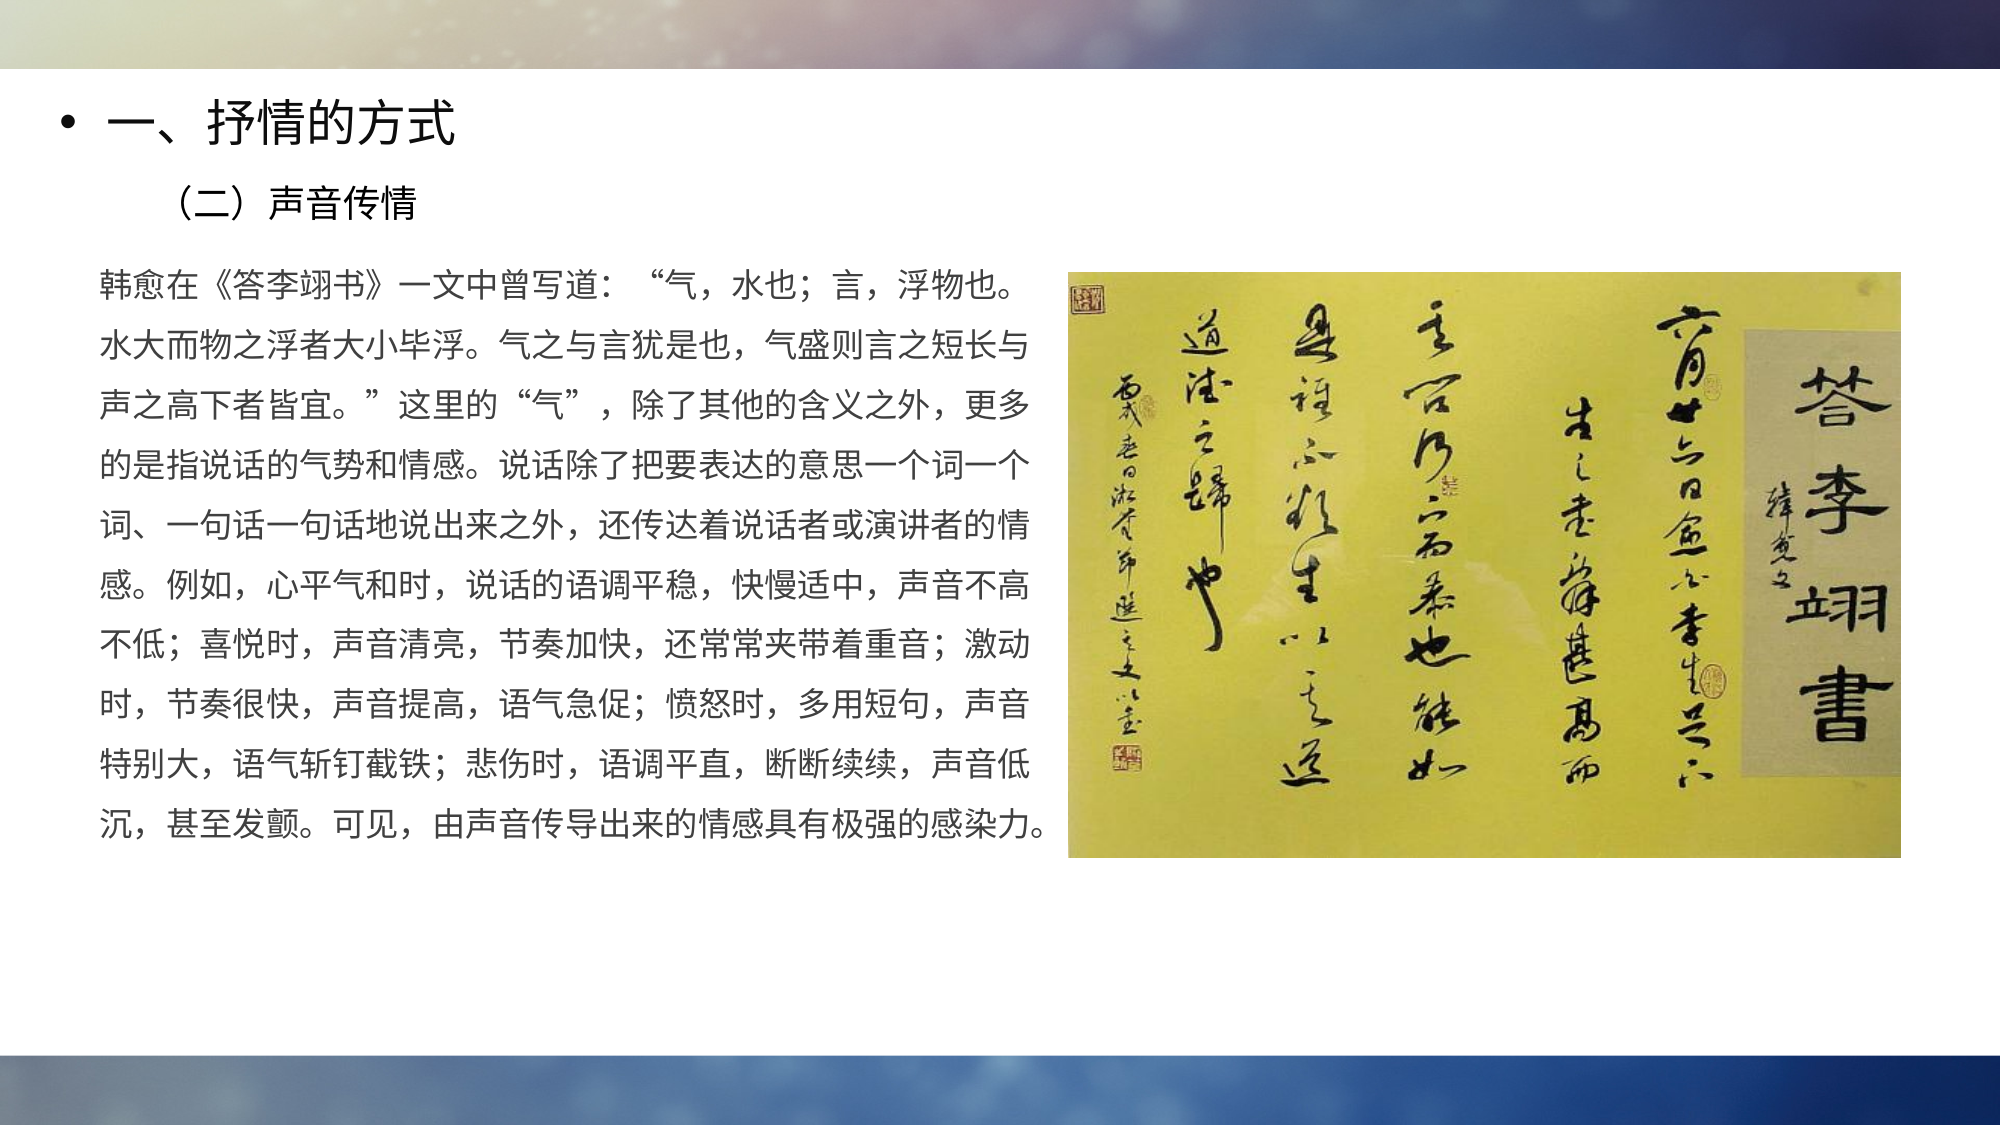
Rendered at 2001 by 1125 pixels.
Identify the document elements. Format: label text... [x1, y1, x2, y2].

picture [0, 0, 2000, 69]
text_box （二）声音传情 [141, 172, 434, 233]
picture [0, 1056, 2000, 1125]
text_box 韩愈在《答李翊书》一文中曾写道：“气，水也；言，浮物也。水大而物之浮者大小毕浮。气之与言犹是也，气盛则言之短长与声之高下者皆宜。”这里的“气”，除了其他的含义之外，更多的是指说话的气势和情感。说话除了把要表达的意思一个词一个词、一句话一句话地说出来之外，还传达着说话者或演讲者的情感。例如，心平气和时，说话的语调平稳，快慢适中，声音不高不低；喜悦时，声音清亮，节奏加快，还常常夹带着重音；激动时，节奏很快，声音提高，语气急促；愤怒时，多用短句，声音特别大，语气斩钉截铁；悲伤时，语调平直，断断续续，声音低沉，甚至发颤。可见，由声音传导出来的情感具有极强的感染力。 [85, 236, 1069, 851]
text_box 一、抒情的方式 [44, 84, 799, 160]
picture [1068, 272, 1901, 858]
